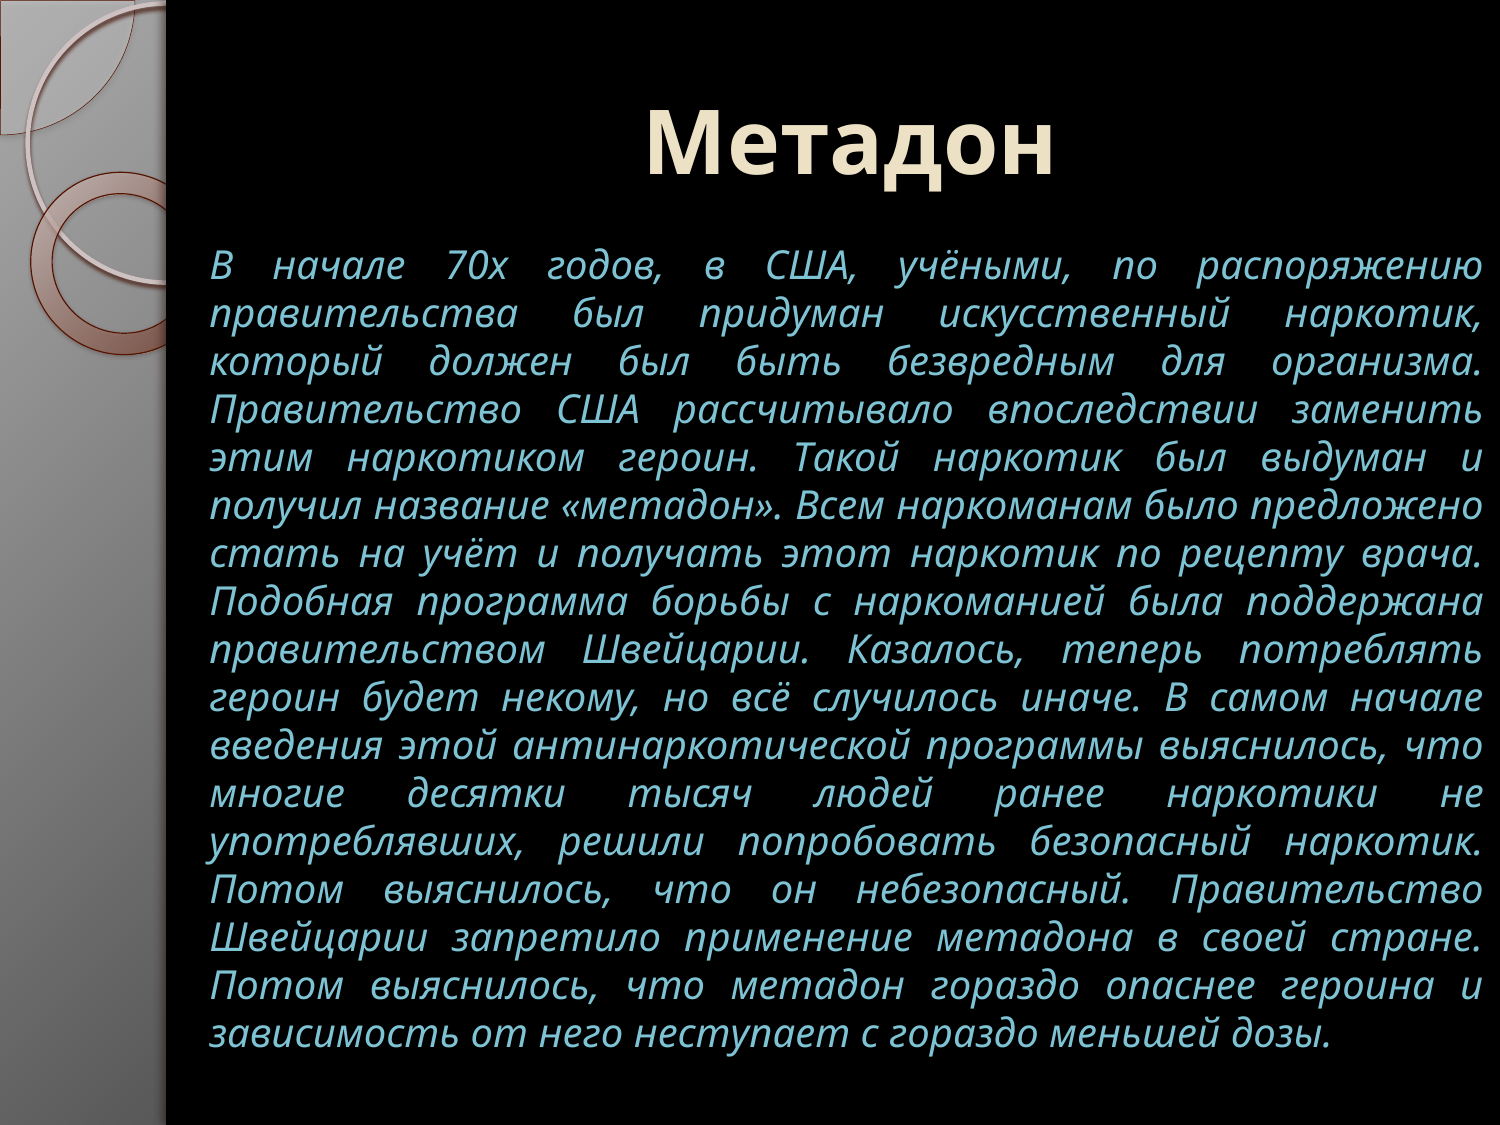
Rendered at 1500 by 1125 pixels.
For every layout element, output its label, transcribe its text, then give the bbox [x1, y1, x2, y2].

title Метадон [235, 45, 1466, 231]
list В начале 70х годов, в США, учёными, по распоряжению правительства был придуман искусственный наркотик, который должен был быть безвредным для организма. Правительство США рассчитывало впоследствии заменить этим наркотиком героин. Такой наркотик был выдуман и получил название «метадон». Всем наркоманам было предложено стать на учёт и получать этот наркотик по рецепту врача. Подобная программа борьбы с наркоманией была поддержана правительством Швейцарии. Казалось, теперь потреблять героин будет некому, но всё случилось иначе. В самом начале введения этой антинаркотической программы выяснилось, что многие десятки тысяч людей ранее наркотики не употреблявших, решили попробовать безопасный наркотик. Потом выяснилось, что он небезопасный. Правительство Швейцарии запретило применение метадона в своей стране. Потом выяснилось, что метадон гораздо опаснее героина и зависимость от него неступает с гораздо меньшей дозы. [183, 231, 1500, 1106]
